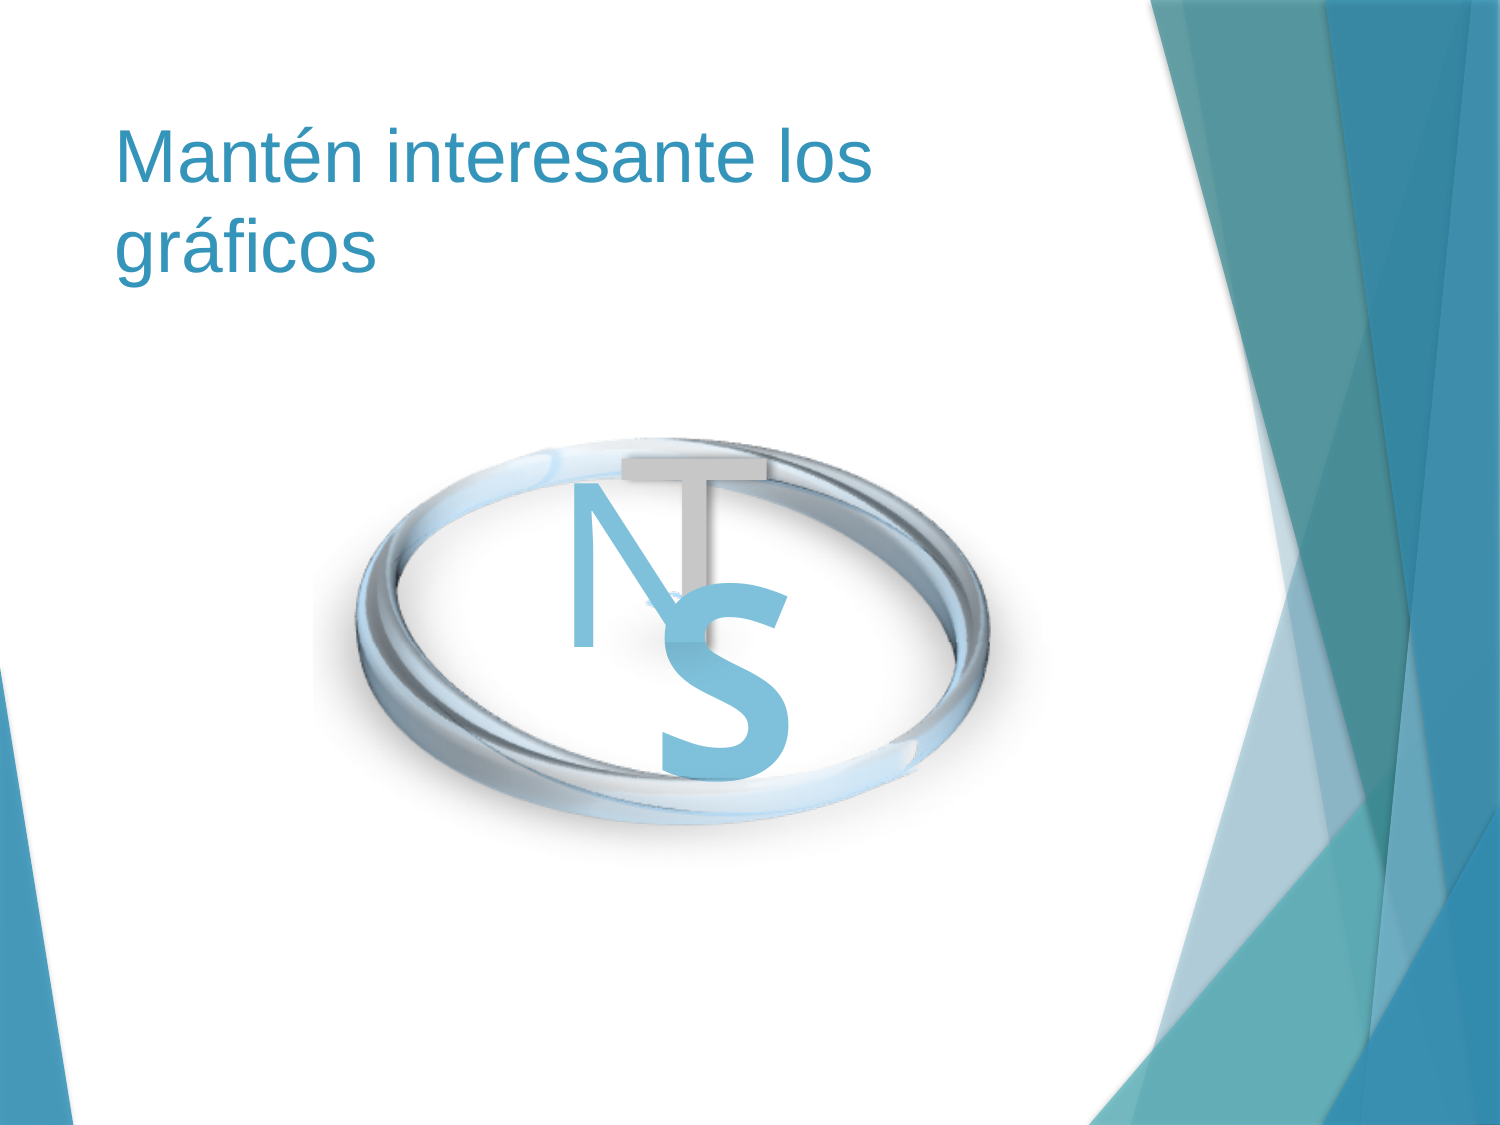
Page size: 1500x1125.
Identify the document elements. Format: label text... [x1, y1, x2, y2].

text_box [312, 409, 1068, 868]
title Mantén interesante los gráficos [99, 99, 1142, 317]
